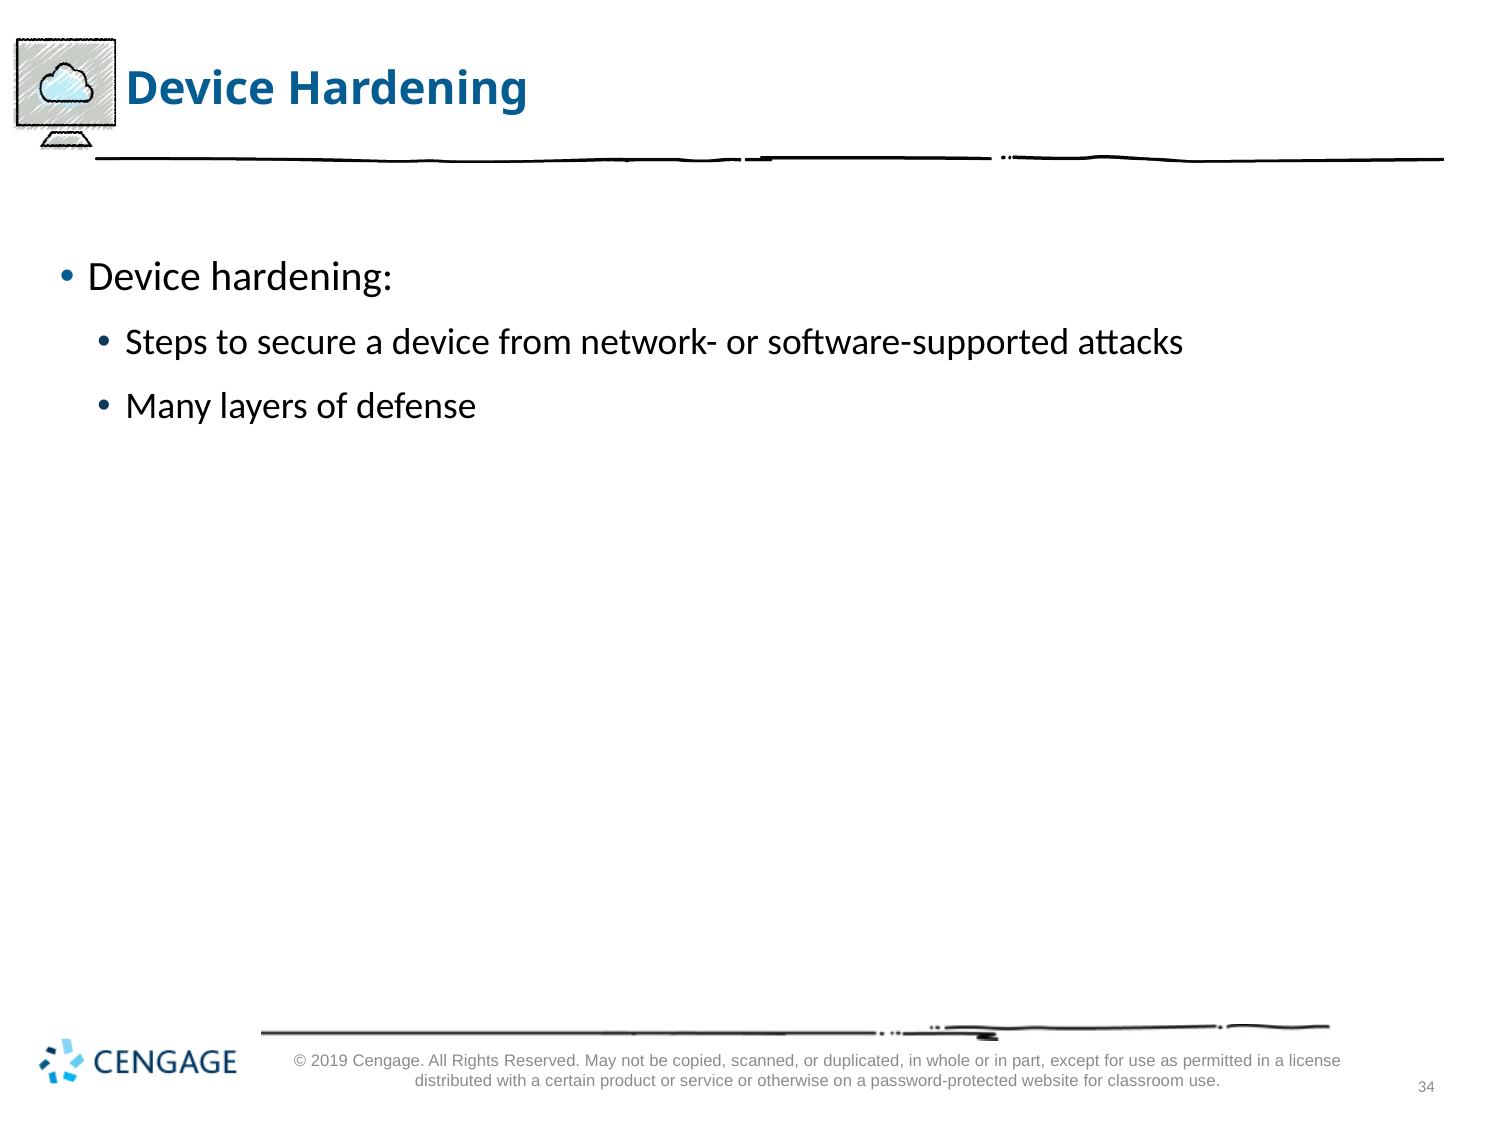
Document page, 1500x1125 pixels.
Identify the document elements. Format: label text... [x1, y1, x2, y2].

footer © 2019 Cengage. All Rights Reserved. May not be copied, scanned, or duplicated, in whole or in part, except for use as permitted in a license distributed with a certain product or service or otherwise on a password-protected website for classroom use. [262, 1050, 1375, 1091]
title Device Hardening [125, 66, 1442, 116]
picture [13, 36, 117, 151]
picture [95, 155, 1444, 163]
list Device hardening: Steps to secure a device from network- or software-supported attacks Many layers of defense [59, 252, 1441, 429]
picture [19, 1025, 249, 1096]
picture [261, 1024, 1331, 1041]
